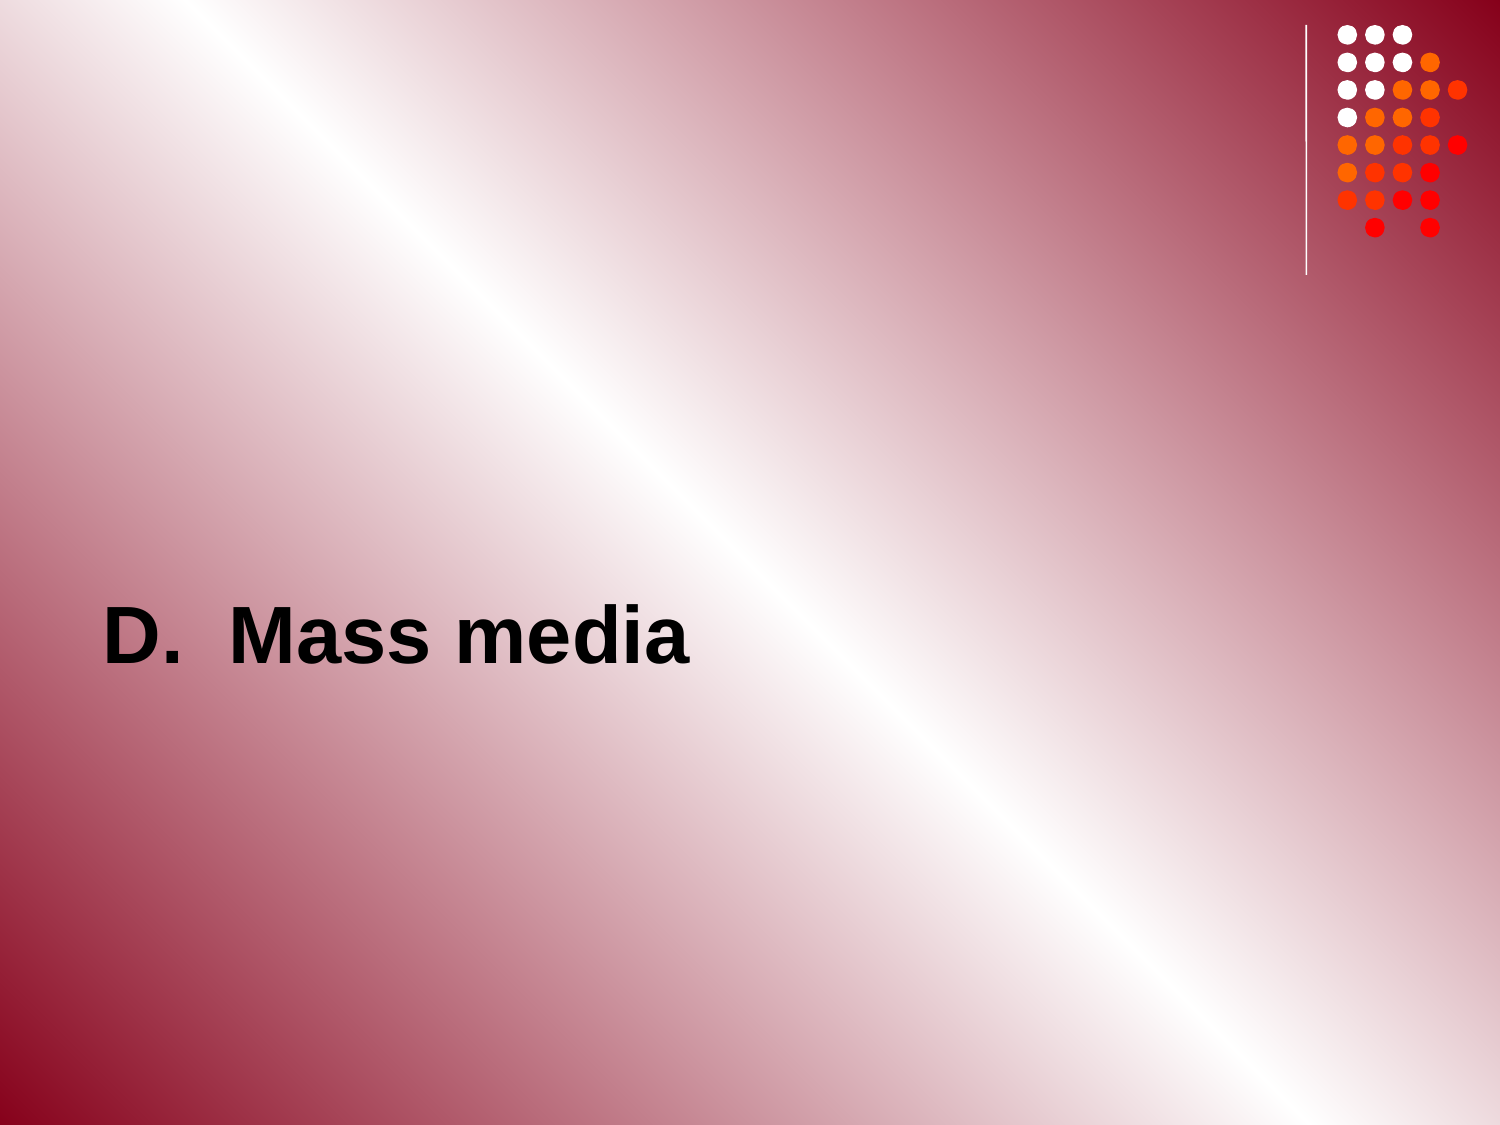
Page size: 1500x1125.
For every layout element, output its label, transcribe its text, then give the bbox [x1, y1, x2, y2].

title D. Mass media [87, 474, 1325, 688]
